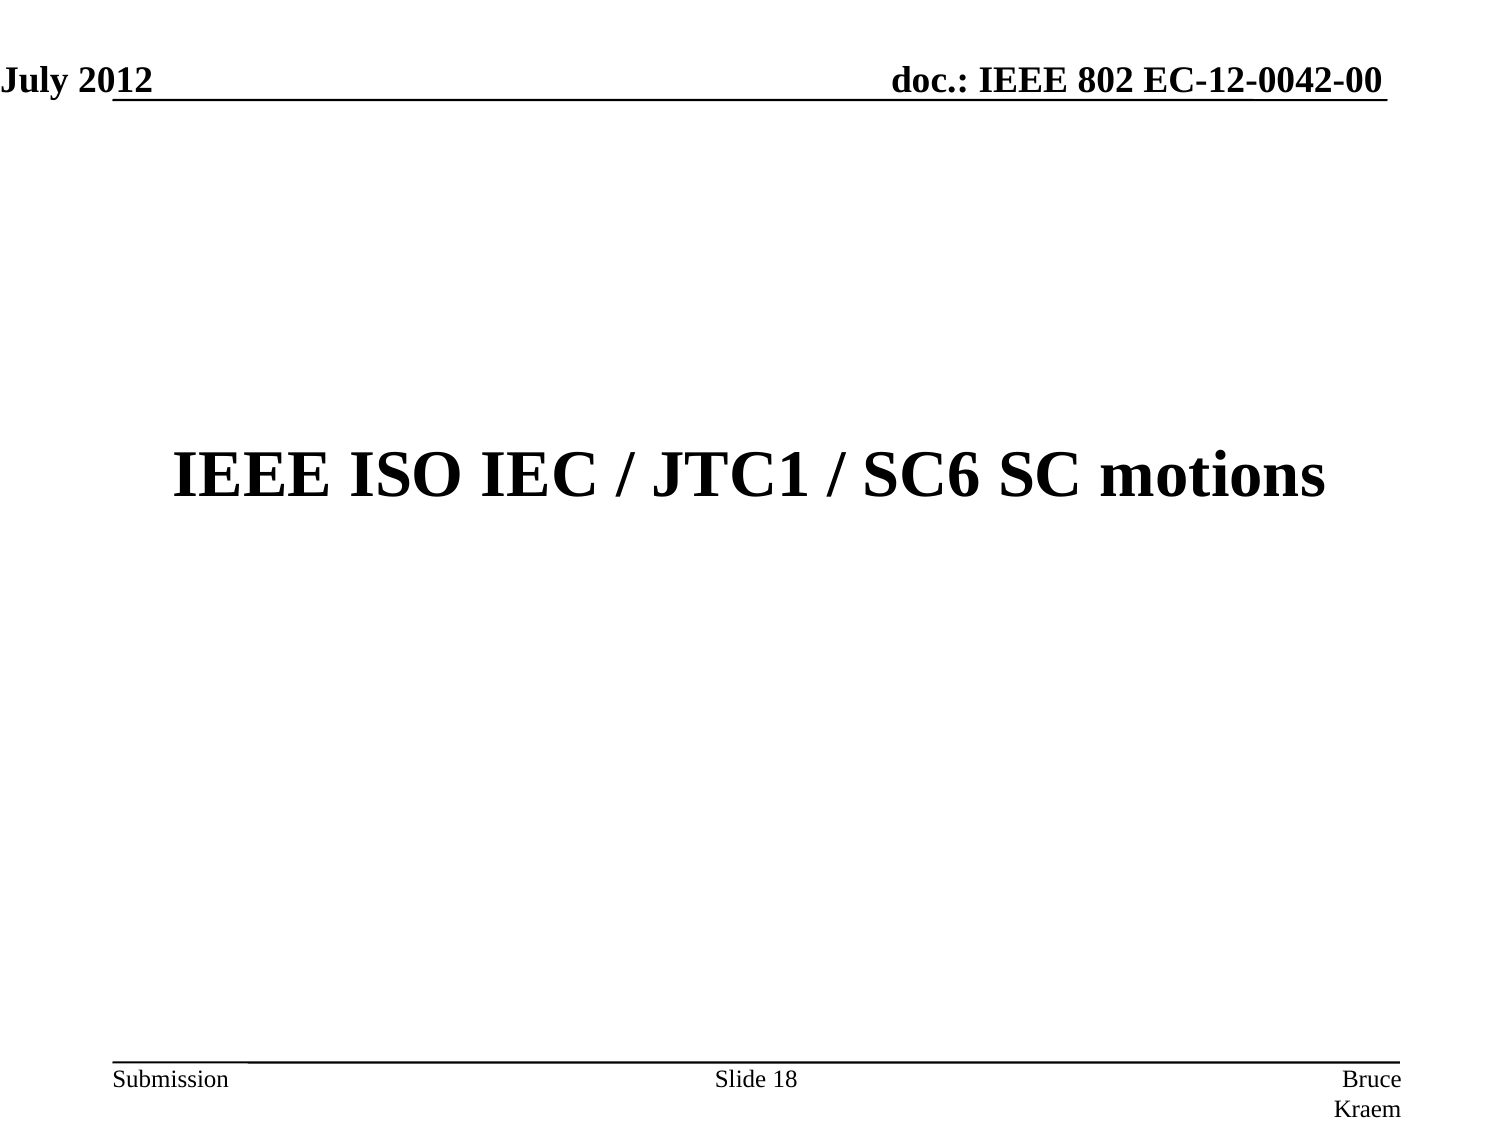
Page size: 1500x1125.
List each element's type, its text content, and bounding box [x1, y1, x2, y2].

footer Bruce Kraemer, Marvell [1324, 1061, 1402, 1093]
slide_number Slide 18 [712, 1061, 800, 1093]
title IEEE ISO IEC / JTC1 / SC6 SC motions [112, 349, 1388, 591]
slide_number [0, 54, 260, 101]
